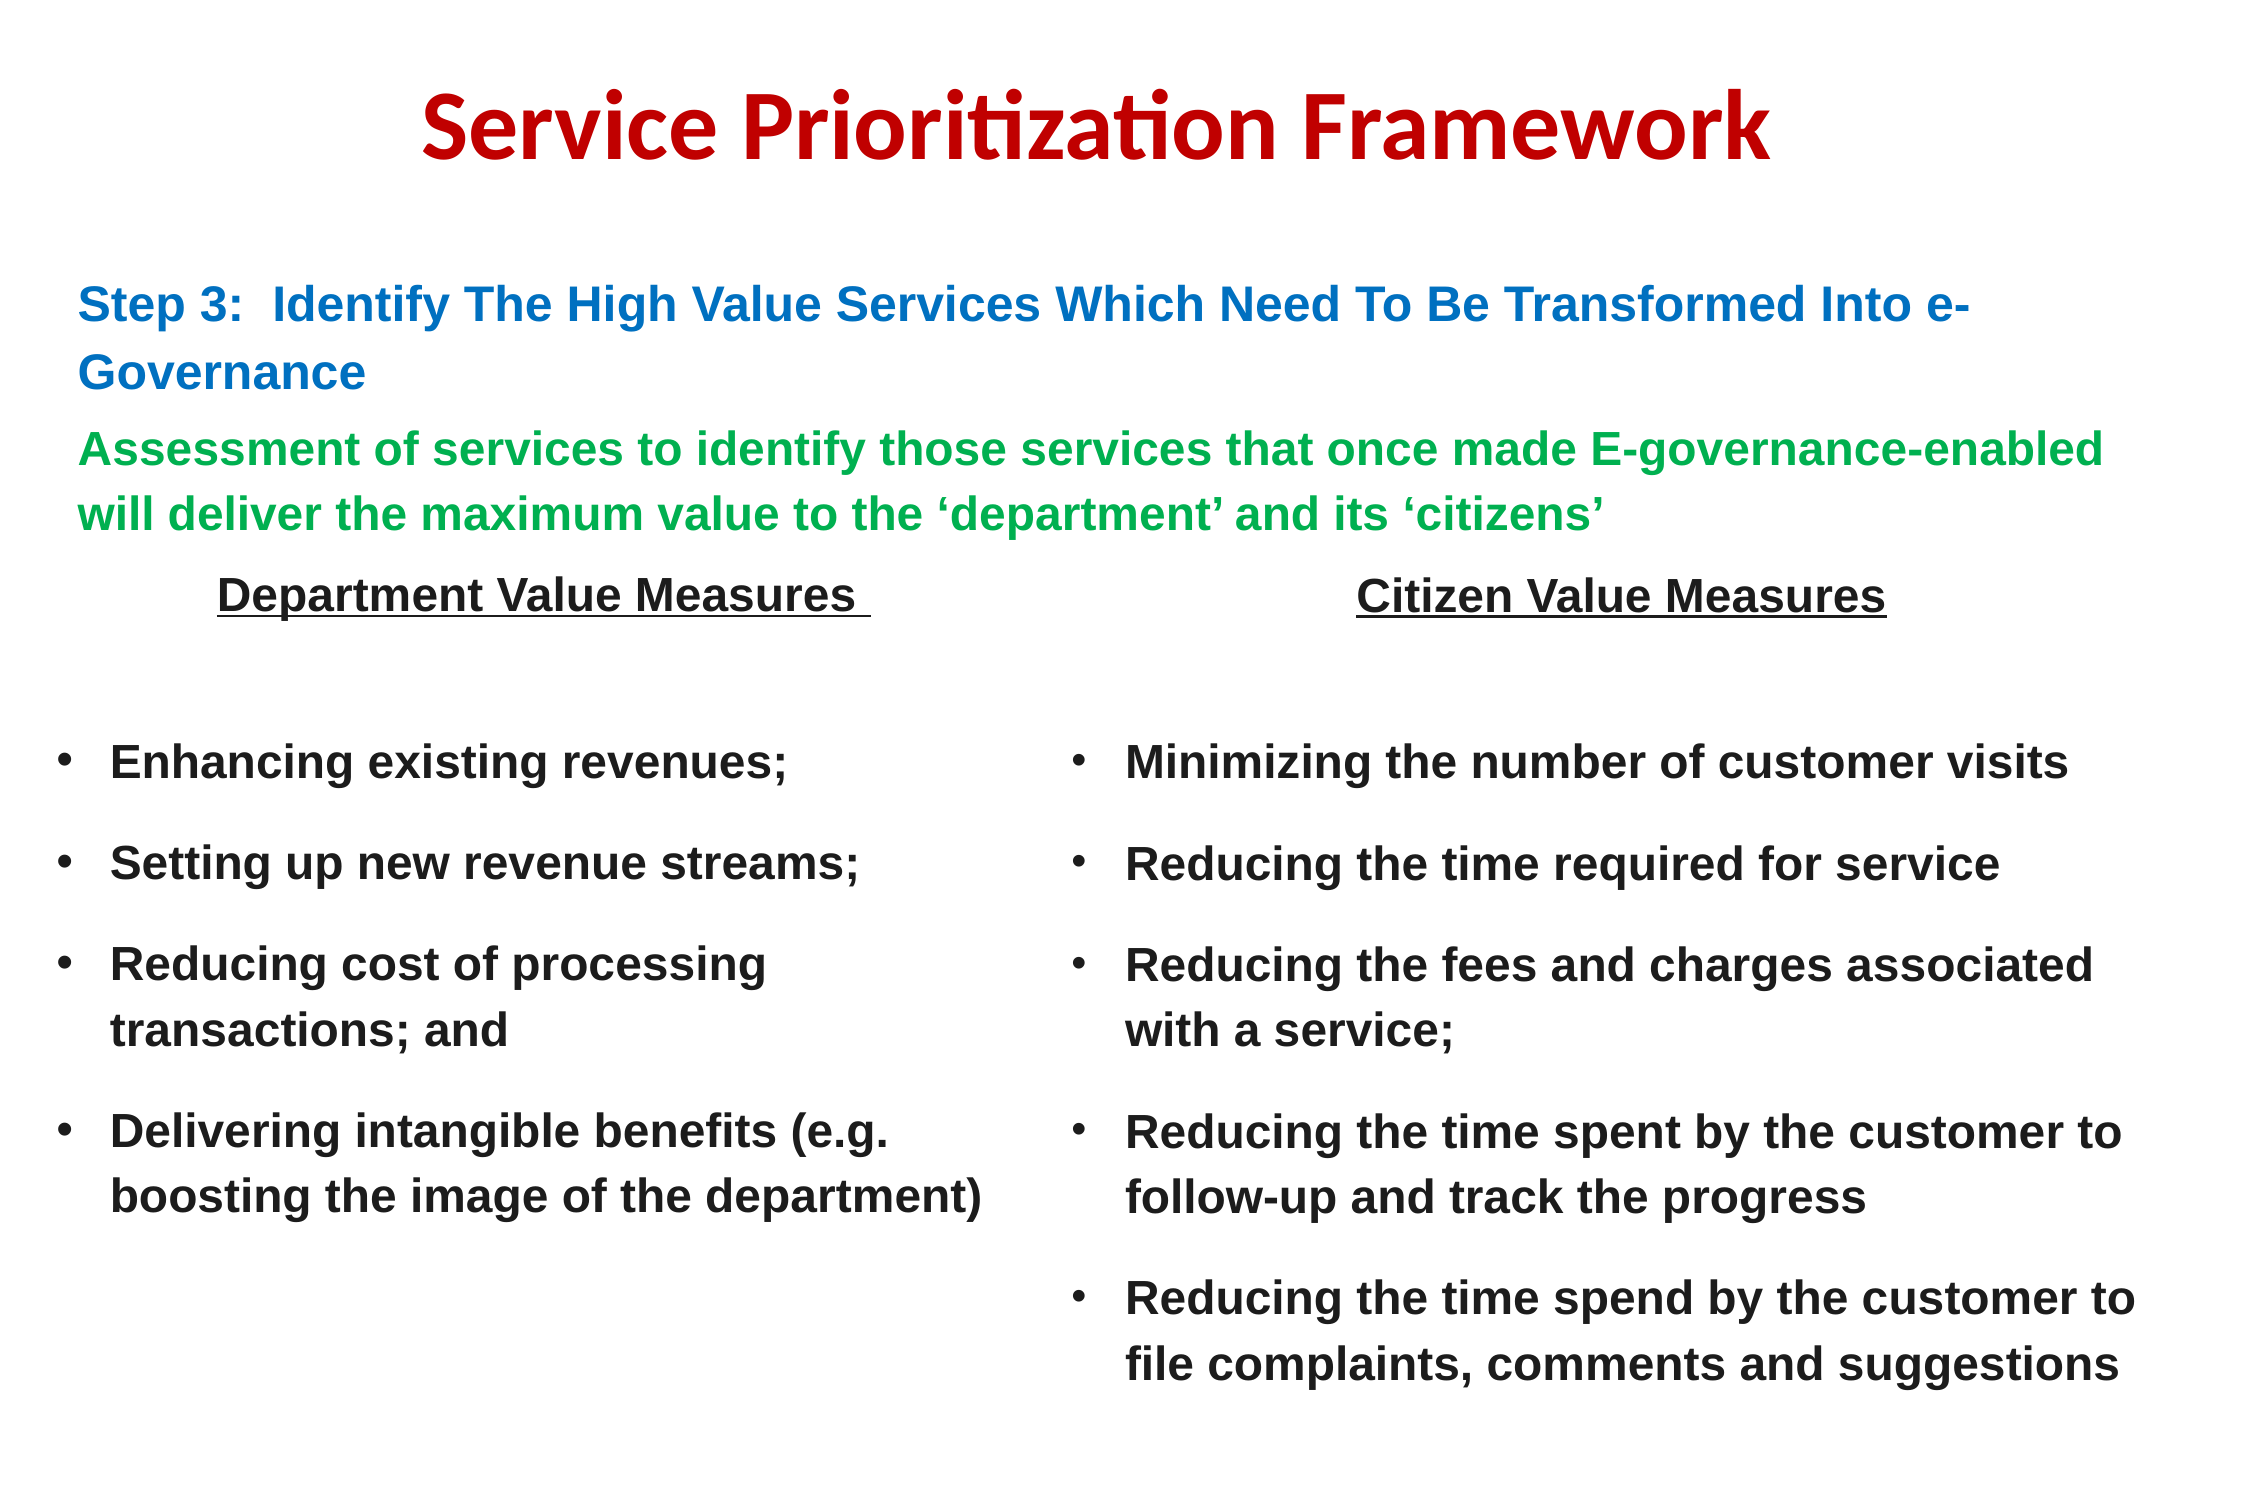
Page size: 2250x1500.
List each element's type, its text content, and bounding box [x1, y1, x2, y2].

title Service Prioritization Framework [75, 60, 2119, 200]
list Step 3: Identify The High Value Services Which Need To Be Transformed Into e-Governance Assessment of services to identify those services that once made E-governance-enabled will deliver the maximum value to the ‘department’ and its ‘citizens’ [56, 252, 2157, 553]
text_box Citizen Value Measures Minimizing the number of customer visits Reducing the time required for service Reducing the fees and charges associated with a service; Reducing the time spent by the customer to follow-up and track the progress Reducing the time spend by the customer to file complaints, comments and suggestions [1049, 545, 2194, 1401]
text_box Department Value Measures Enhancing existing revenues; Setting up new revenue streams; Reducing cost of processing transactions; and Delivering intangible benefits (e.g. boosting the image of the department) [56, 555, 1032, 1296]
